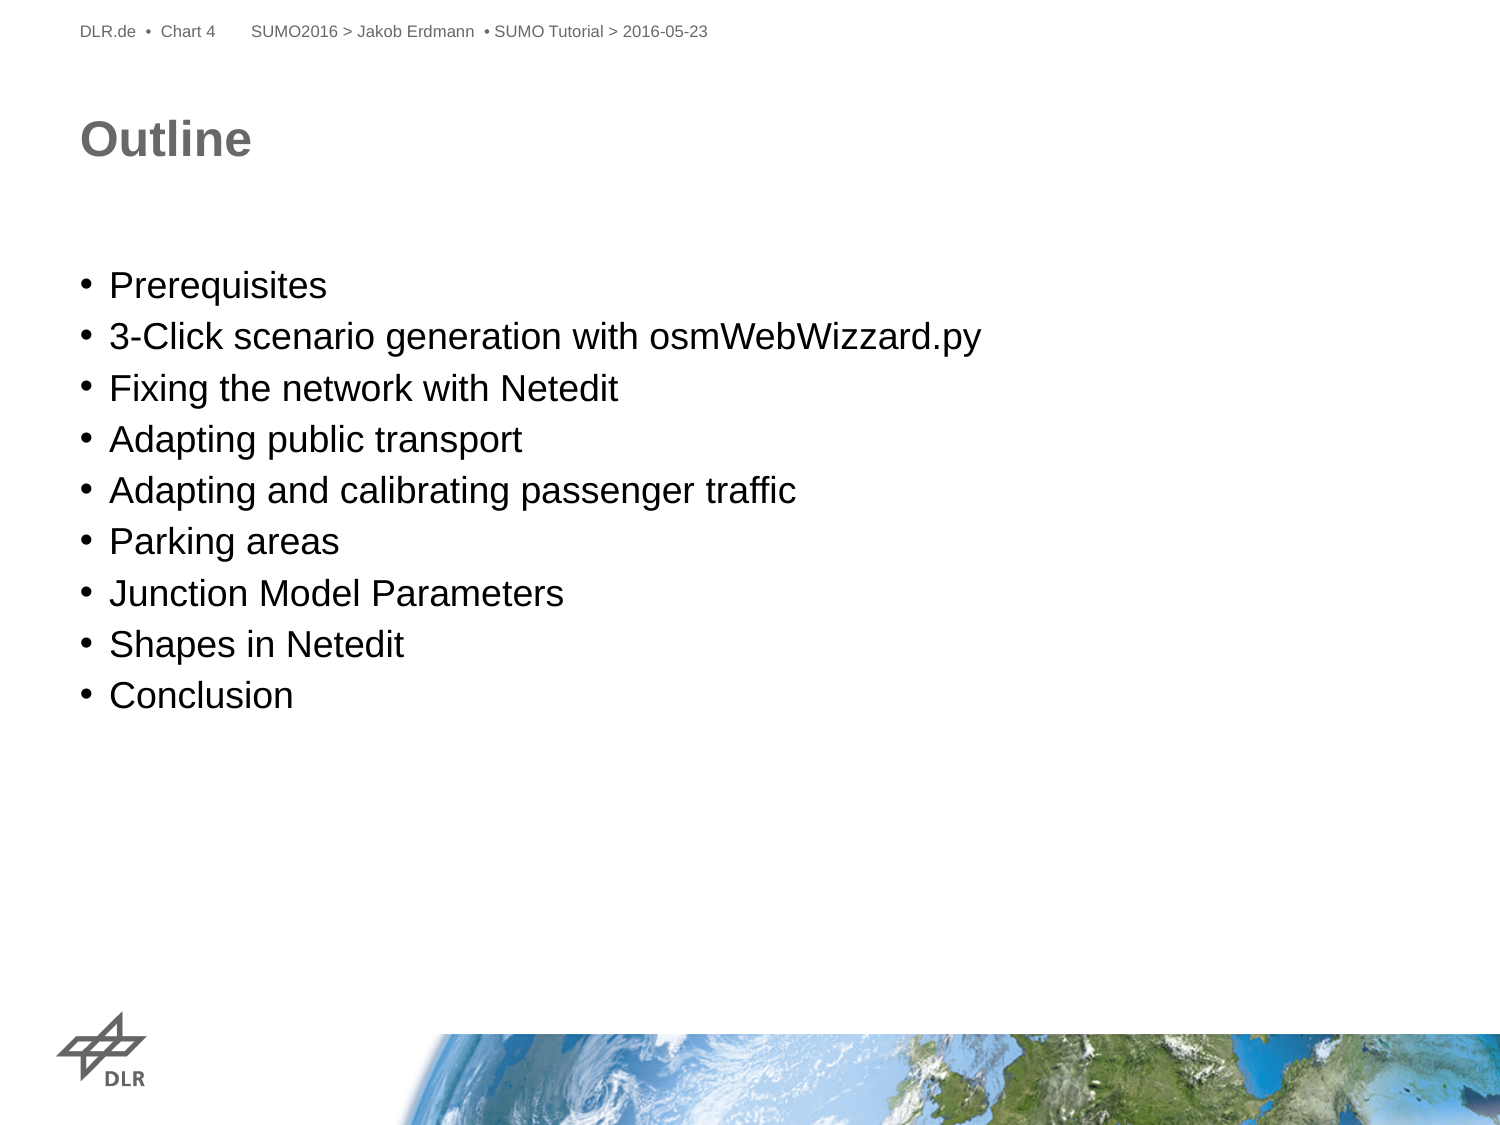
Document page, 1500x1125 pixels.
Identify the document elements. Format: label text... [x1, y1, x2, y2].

list Prerequisites 3-Click scenario generation with osmWebWizzard.py Fixing the network with Netedit Adapting public transport Adapting and calibrating passenger traffic Parking areas Junction Model Parameters Shapes in Netedit Conclusion [79, 261, 1421, 973]
title Outline [79, 106, 1421, 228]
slide_number DLR.de • Chart 4 [79, 20, 251, 45]
footer SUMO2016 > Jakob Erdmann • SUMO Tutorial > 2016-05-23 [251, 20, 1421, 45]
picture [0, 1007, 1500, 1125]
